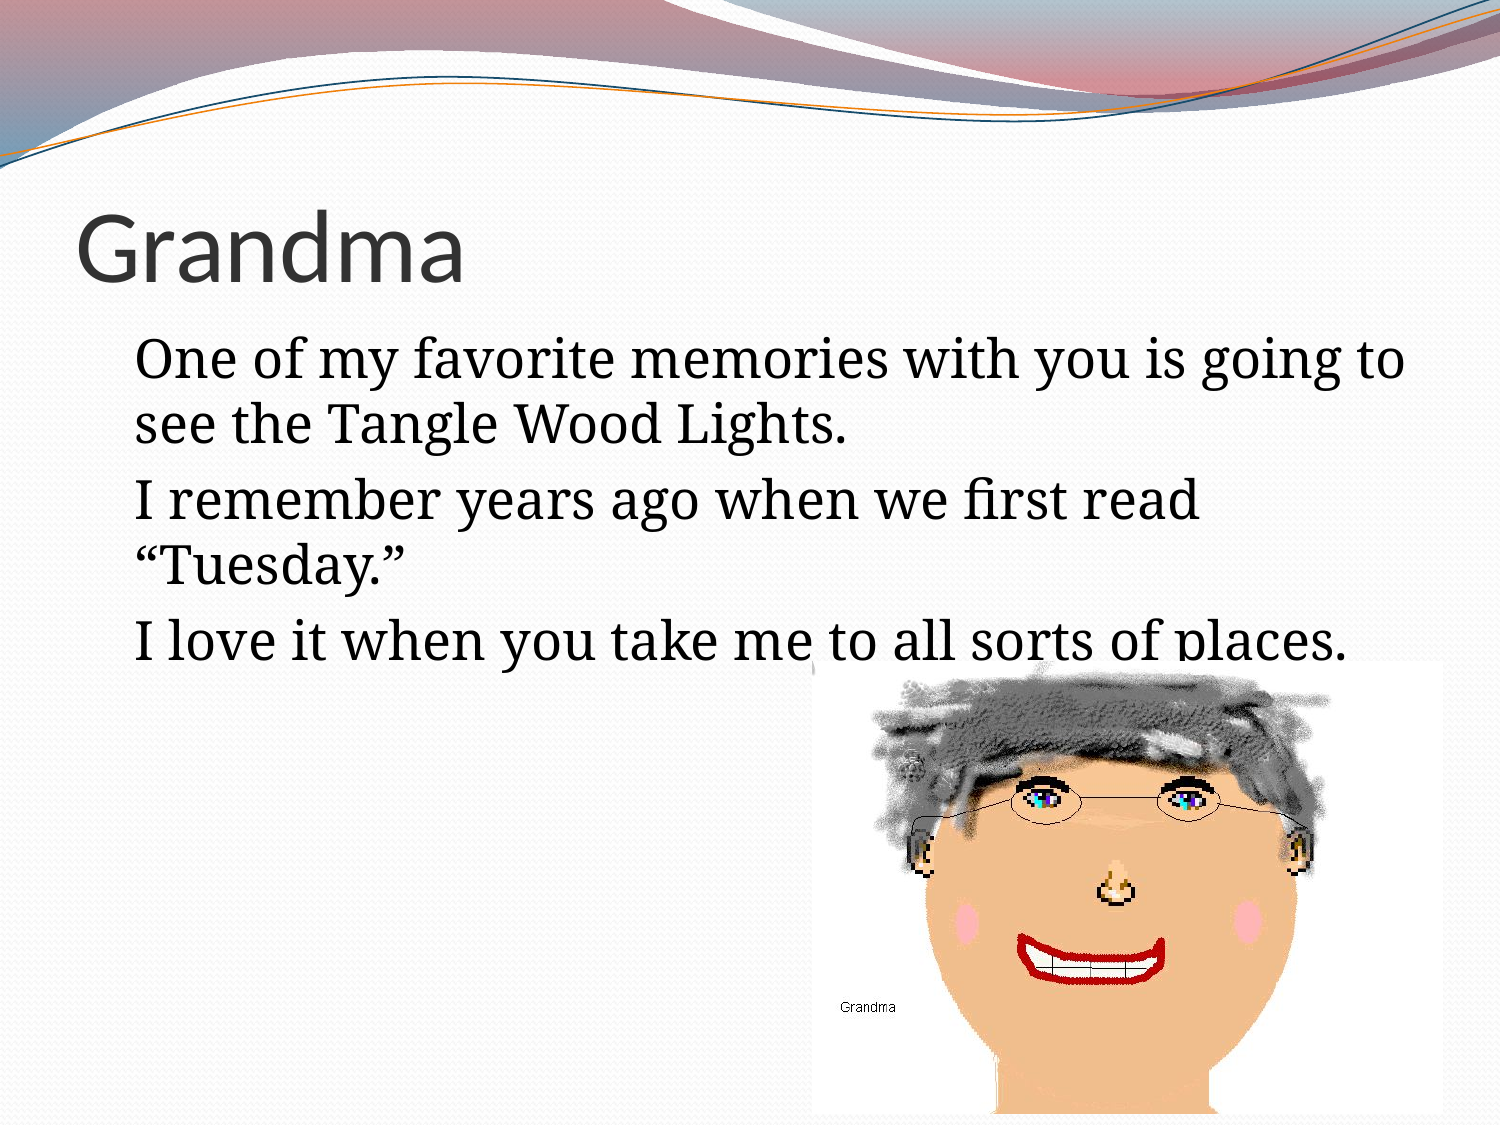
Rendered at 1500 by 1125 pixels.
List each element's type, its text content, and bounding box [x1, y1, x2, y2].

picture [812, 660, 1443, 1114]
title Grandma [75, 115, 1425, 303]
list One of my favorite memories with you is going to see the Tangle Wood Lights. I remember years ago when we first read “Tuesday.” I love it when you take me to all sorts of places. [75, 317, 1425, 1038]
